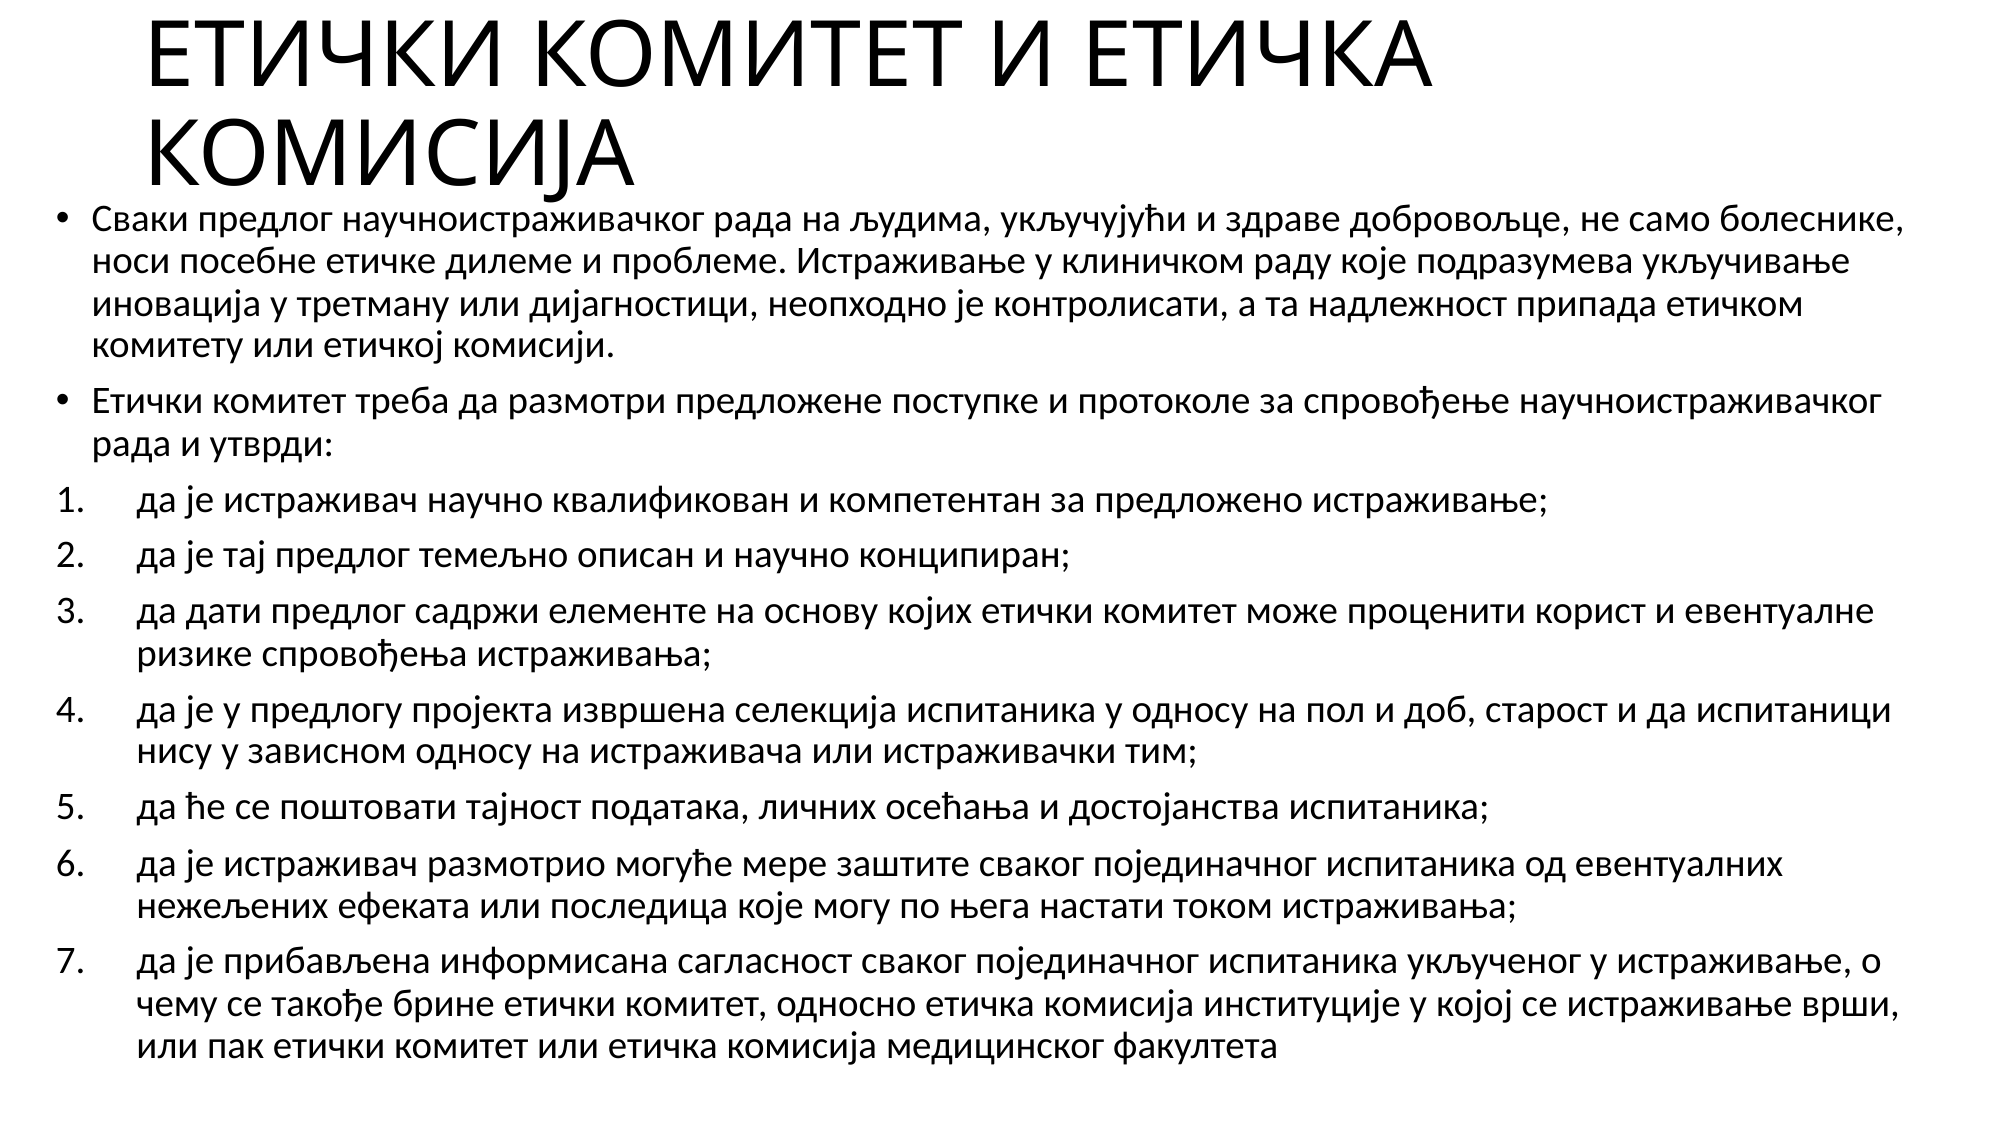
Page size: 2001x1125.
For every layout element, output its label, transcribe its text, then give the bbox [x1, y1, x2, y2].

list Сваки предлог научноистраживачког рада на људима, укључујући и здраве добровољце, не само болеснике, носи посебне етичке дилеме и проблеме. Истраживање у клиничком раду које подразумева укључивање иновација у третману или дијагностици, неопходно је контролисати, а та надлежност припада етичком комитету или етичкој комисији. Етички комитет треба да размотри предложене поступке и протоколе за спровођење научноистраживачког рада и утврди: да је истраживач научно квалификован и компетентан за предложено истраживање; да је тај предлог темељно описан и научно конципиран; да дати предлог садржи елементе на основу којих етички комитет може проценити корист и евентуалне ризике спровођења истраживања; да је у предлогу пројекта извршена селекција испитаника у односу на пол и доб, старост и да испитаници нису у зависном односу на истраживача или истраживачки тим; да ће се поштовати тајност података, личних осећања и достојанства испитаника; да је истраживач размотрио могуће мере заштите сваког појединачног испитаника од евентуалних нежељених ефеката или последица које могу по њега настати током истраживања; да је прибављена информисана сагласност сваког појединачног испитаника укљученог у истраживање, о чему се такође брине етички комитет, односно етичка комисија институције у којој се истраживање врши, или пак етички комитет или етичка комисија медицинског факултета [40, 190, 1963, 1087]
title ЕТИЧКИ КОМИТЕТ И ЕТИЧКА КОМИСИЈА [128, 37, 1854, 175]
